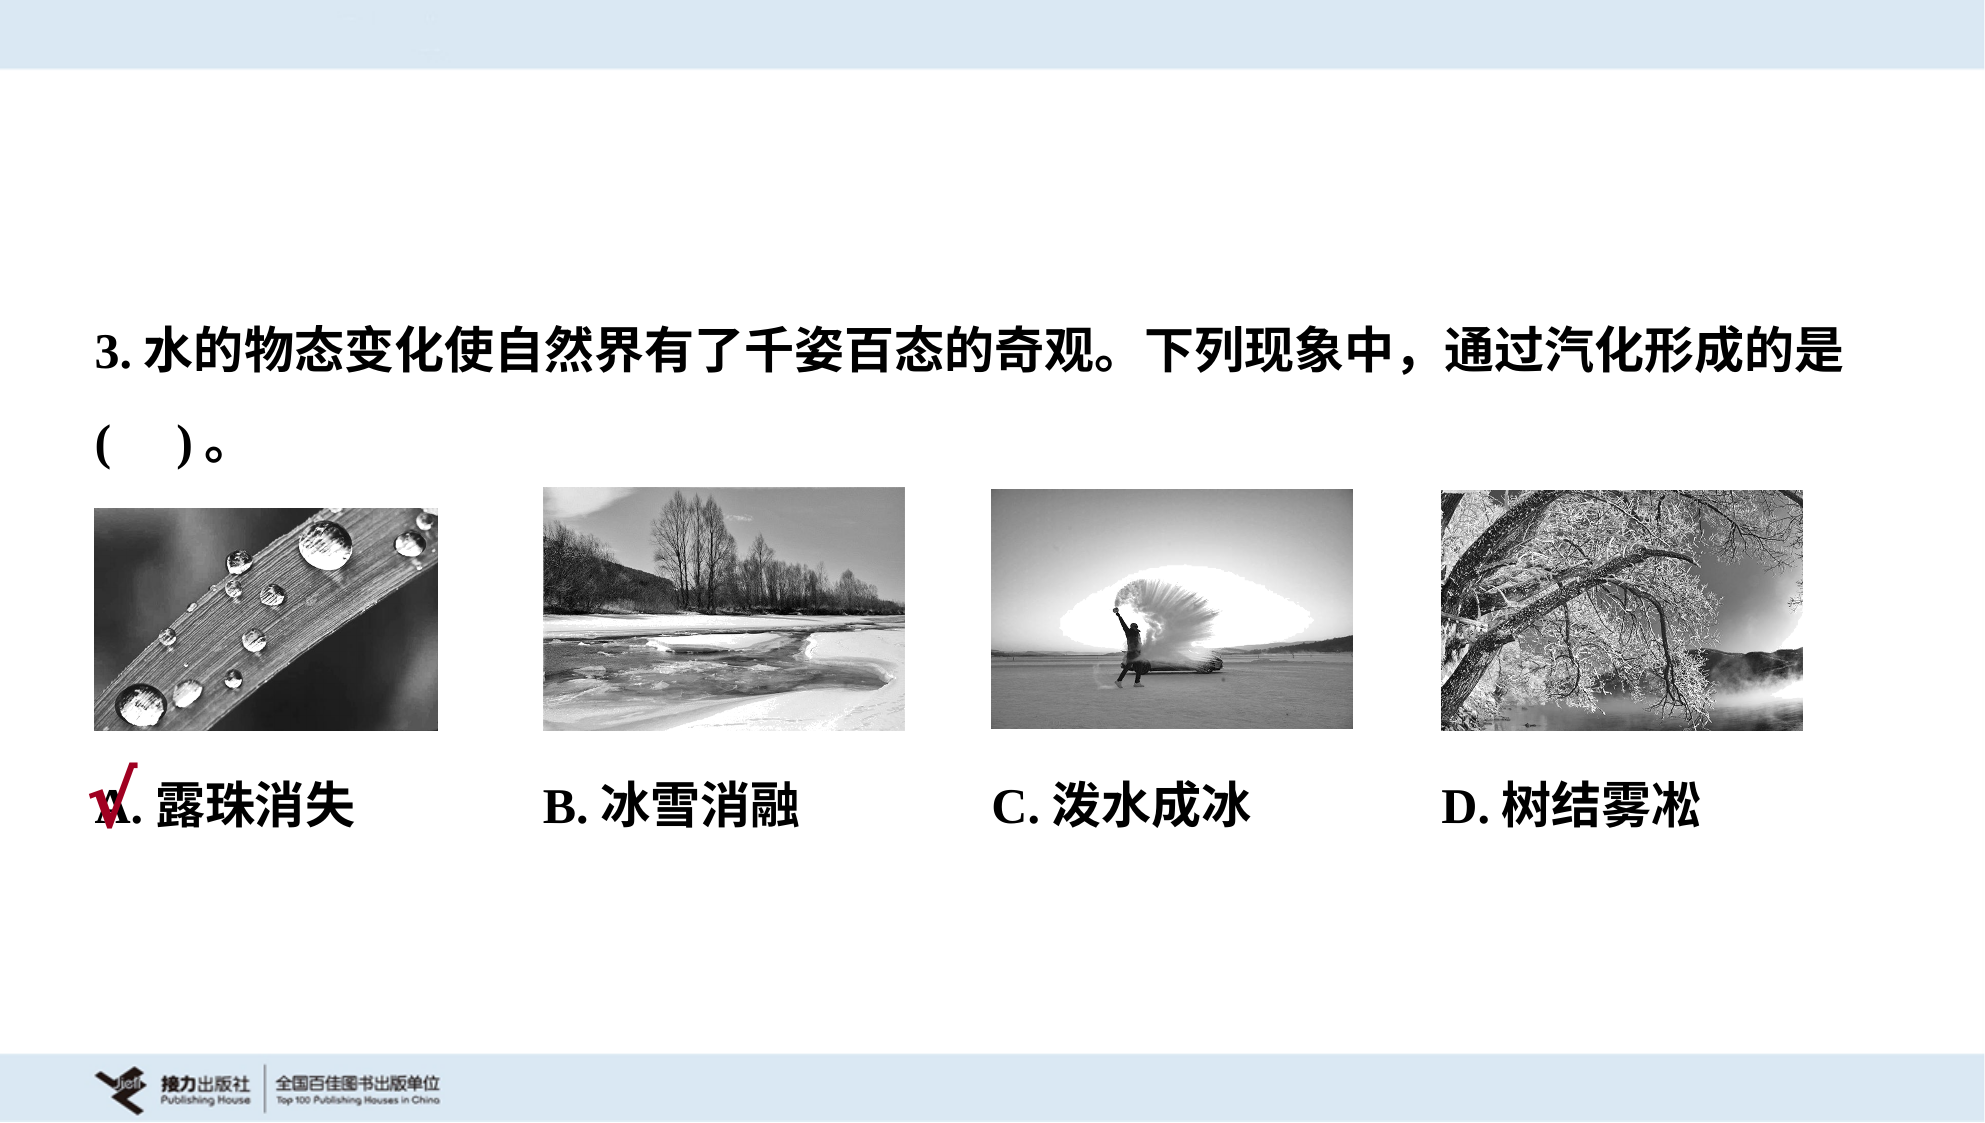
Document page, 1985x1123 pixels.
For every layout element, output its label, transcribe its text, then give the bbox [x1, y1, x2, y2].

picture [0, 0, 1985, 1122]
text_box C.泼水成冰 [991, 745, 1440, 834]
text_box 3.水的物态变化使自然界有了千姿百态的奇观。下列现象中，通过汽化形成的是 ( )。 [94, 286, 1892, 470]
text_box D.树结雾凇 [1441, 745, 1890, 834]
text_box B.冰雪消融 [543, 745, 991, 834]
text_box A.露珠消失 [94, 745, 543, 834]
text_box √ [86, 750, 139, 844]
